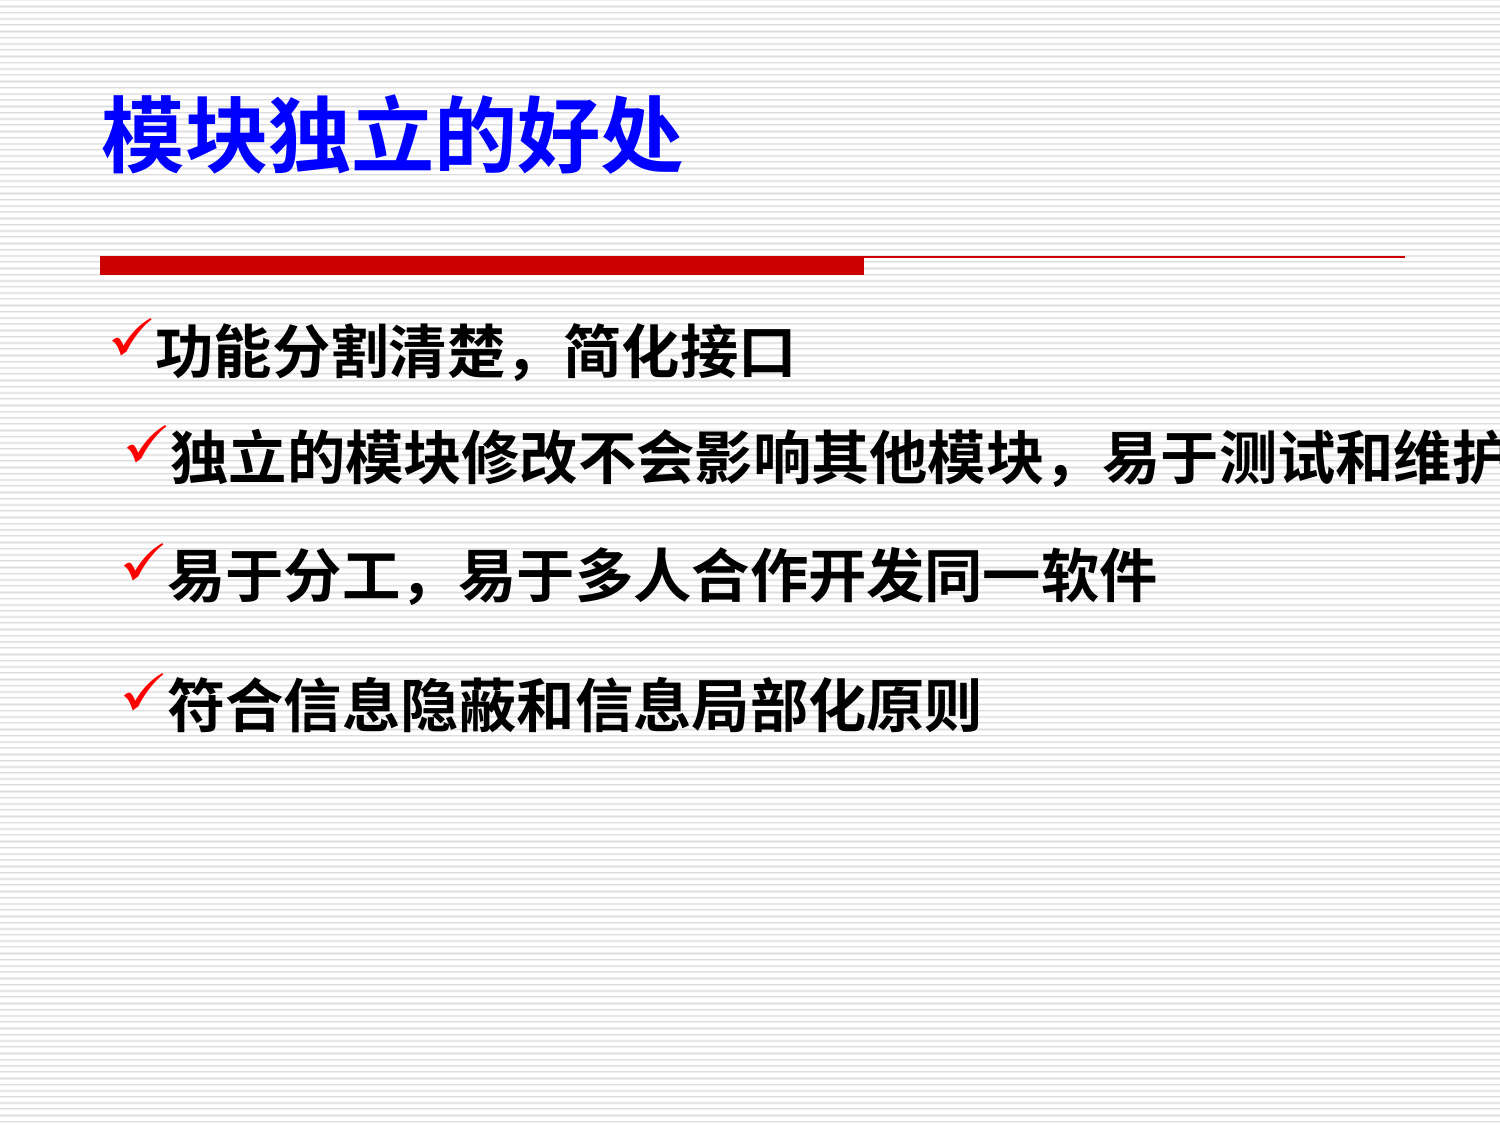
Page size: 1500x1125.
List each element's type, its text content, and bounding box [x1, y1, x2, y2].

text_box 模块独立的好处 [86, 75, 700, 190]
text_box 独立的模块修改不会影响其他模块，易于测试和维护。 [107, 413, 1500, 499]
text_box 易于分工，易于多人合作开发同一软件 [104, 531, 1300, 617]
text_box 功能分割清楚，简化接口 [92, 307, 931, 393]
text_box 符合信息隐蔽和信息局部化原则 [104, 661, 1130, 747]
picture [0, 0, 1500, 1125]
